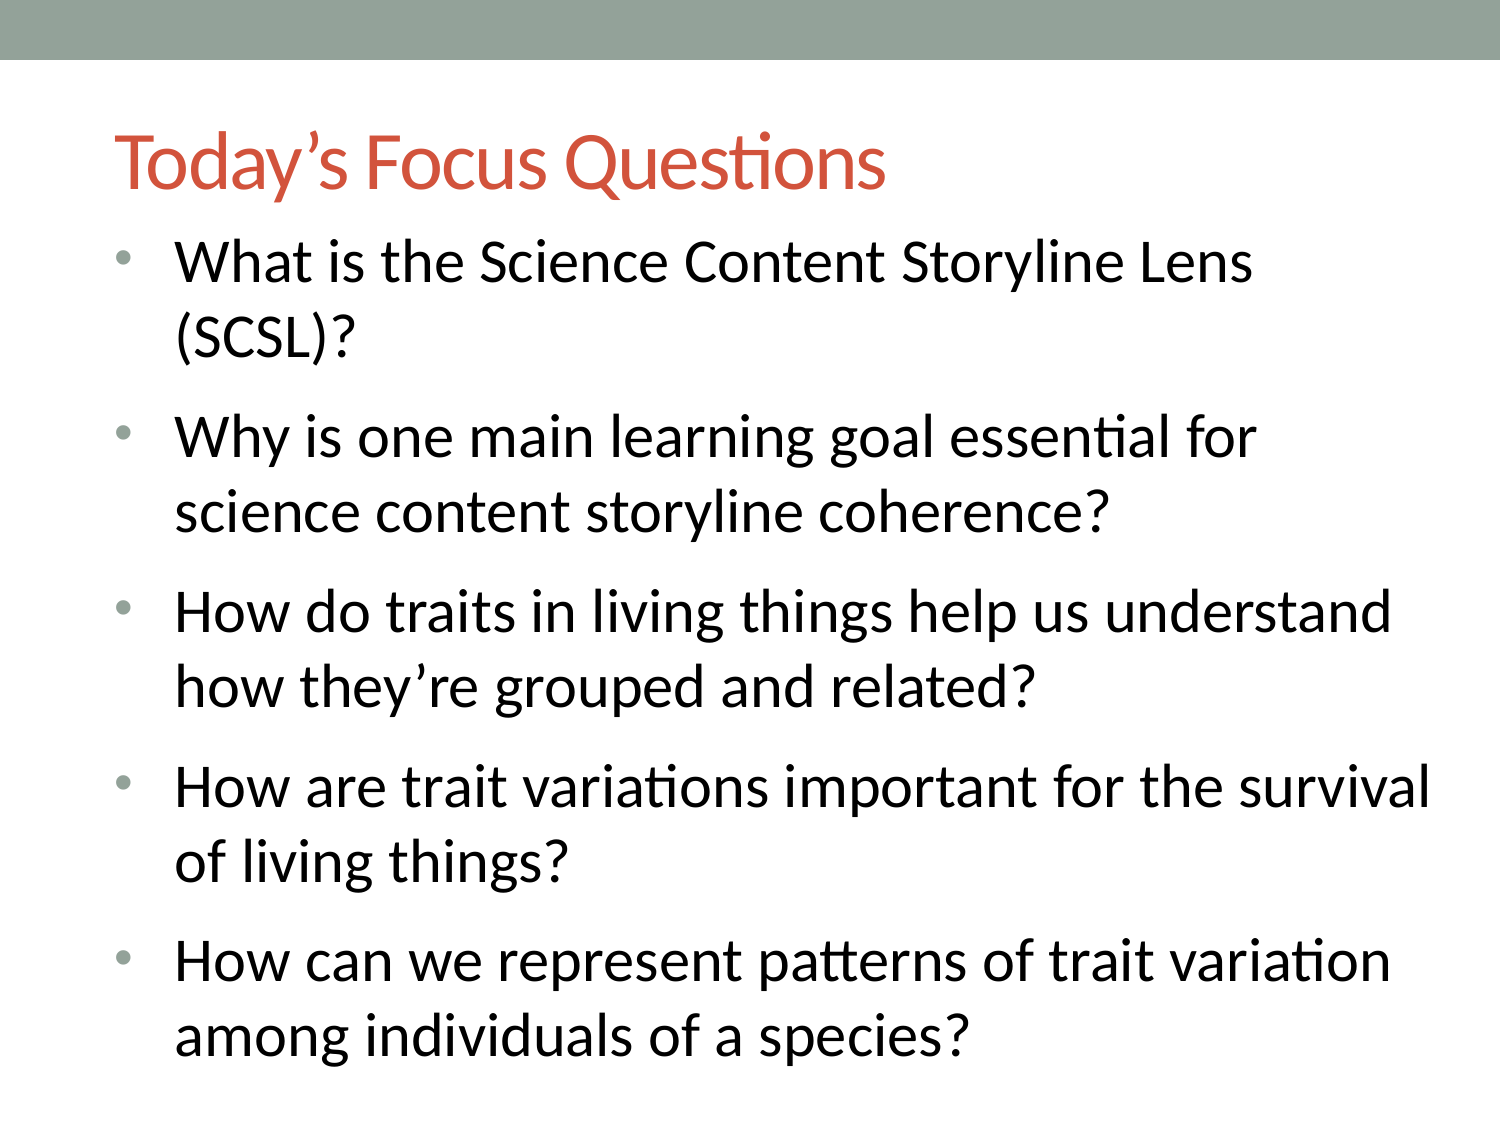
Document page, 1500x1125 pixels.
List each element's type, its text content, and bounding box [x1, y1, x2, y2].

list What is the Science Content Storyline Lens (SCSL)? Why is one main learning goal essential for science content storyline coherence? How do traits in living things help us understand how they’re grouped and related? How are trait variations important for the survival of living things? How can we represent patterns of trait variation among individuals of a species? [99, 212, 1450, 1075]
title Today’s Focus Questions [99, 62, 1425, 212]
